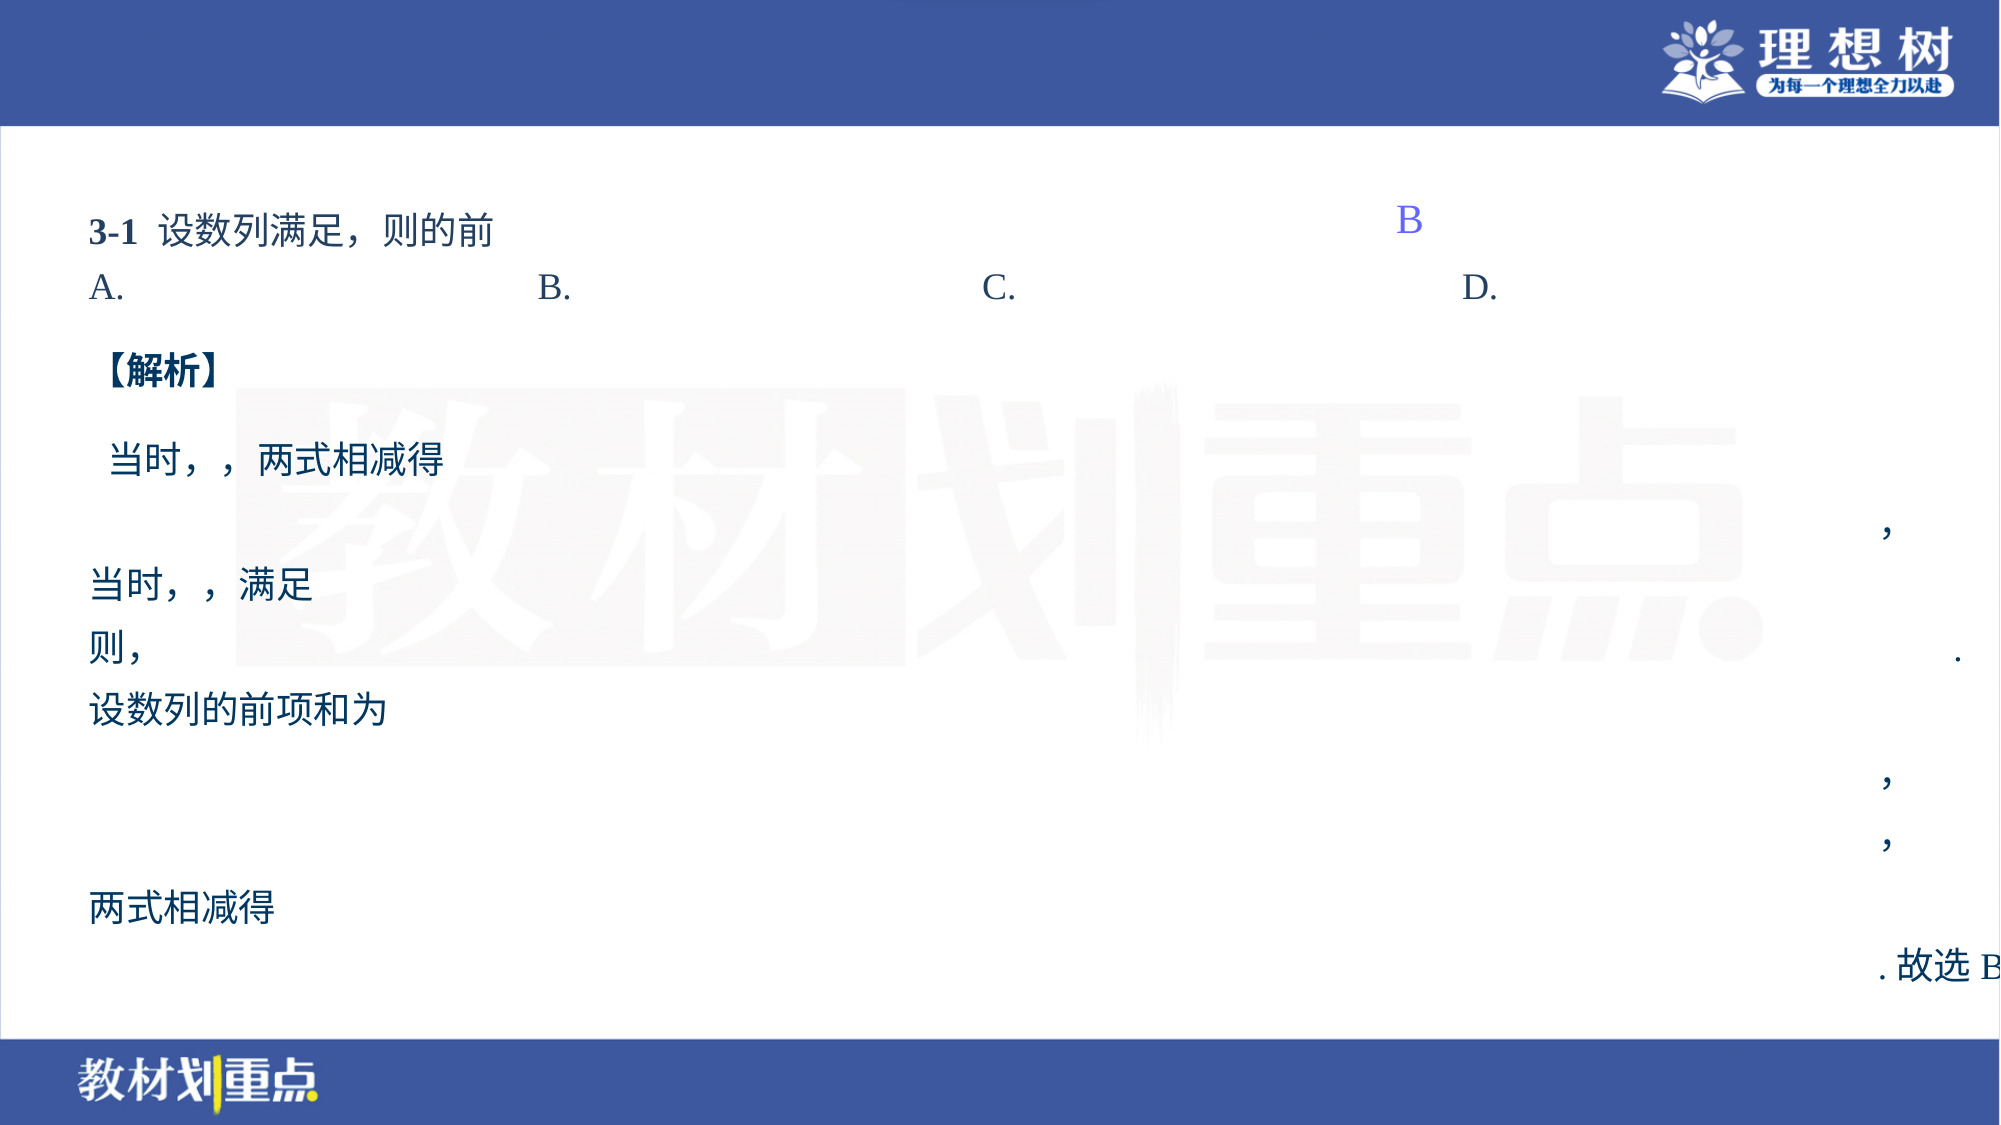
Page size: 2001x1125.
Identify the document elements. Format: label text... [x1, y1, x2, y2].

picture [1988, 956, 1998, 965]
picture [0, 0, 2000, 1125]
text_box B [1380, 190, 1439, 240]
picture [1988, 967, 1999, 977]
